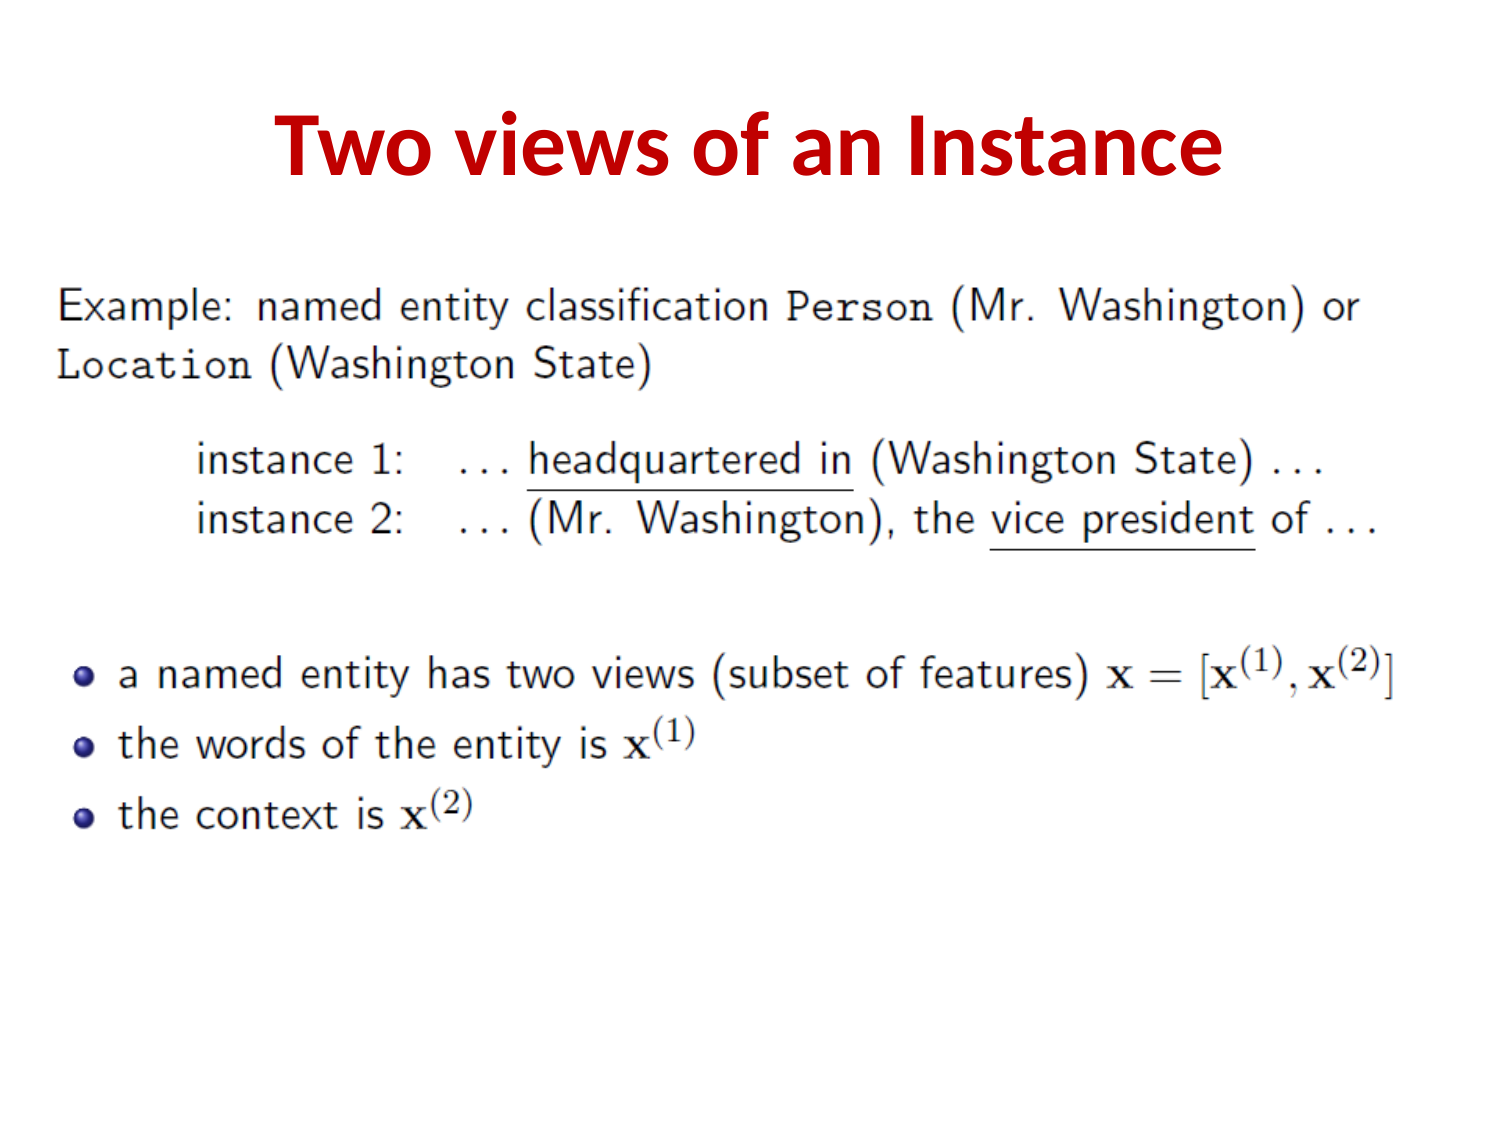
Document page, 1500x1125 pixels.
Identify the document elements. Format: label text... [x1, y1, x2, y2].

picture [12, 637, 1424, 895]
title Two views of an Instance [75, 45, 1425, 233]
picture [44, 255, 1456, 576]
